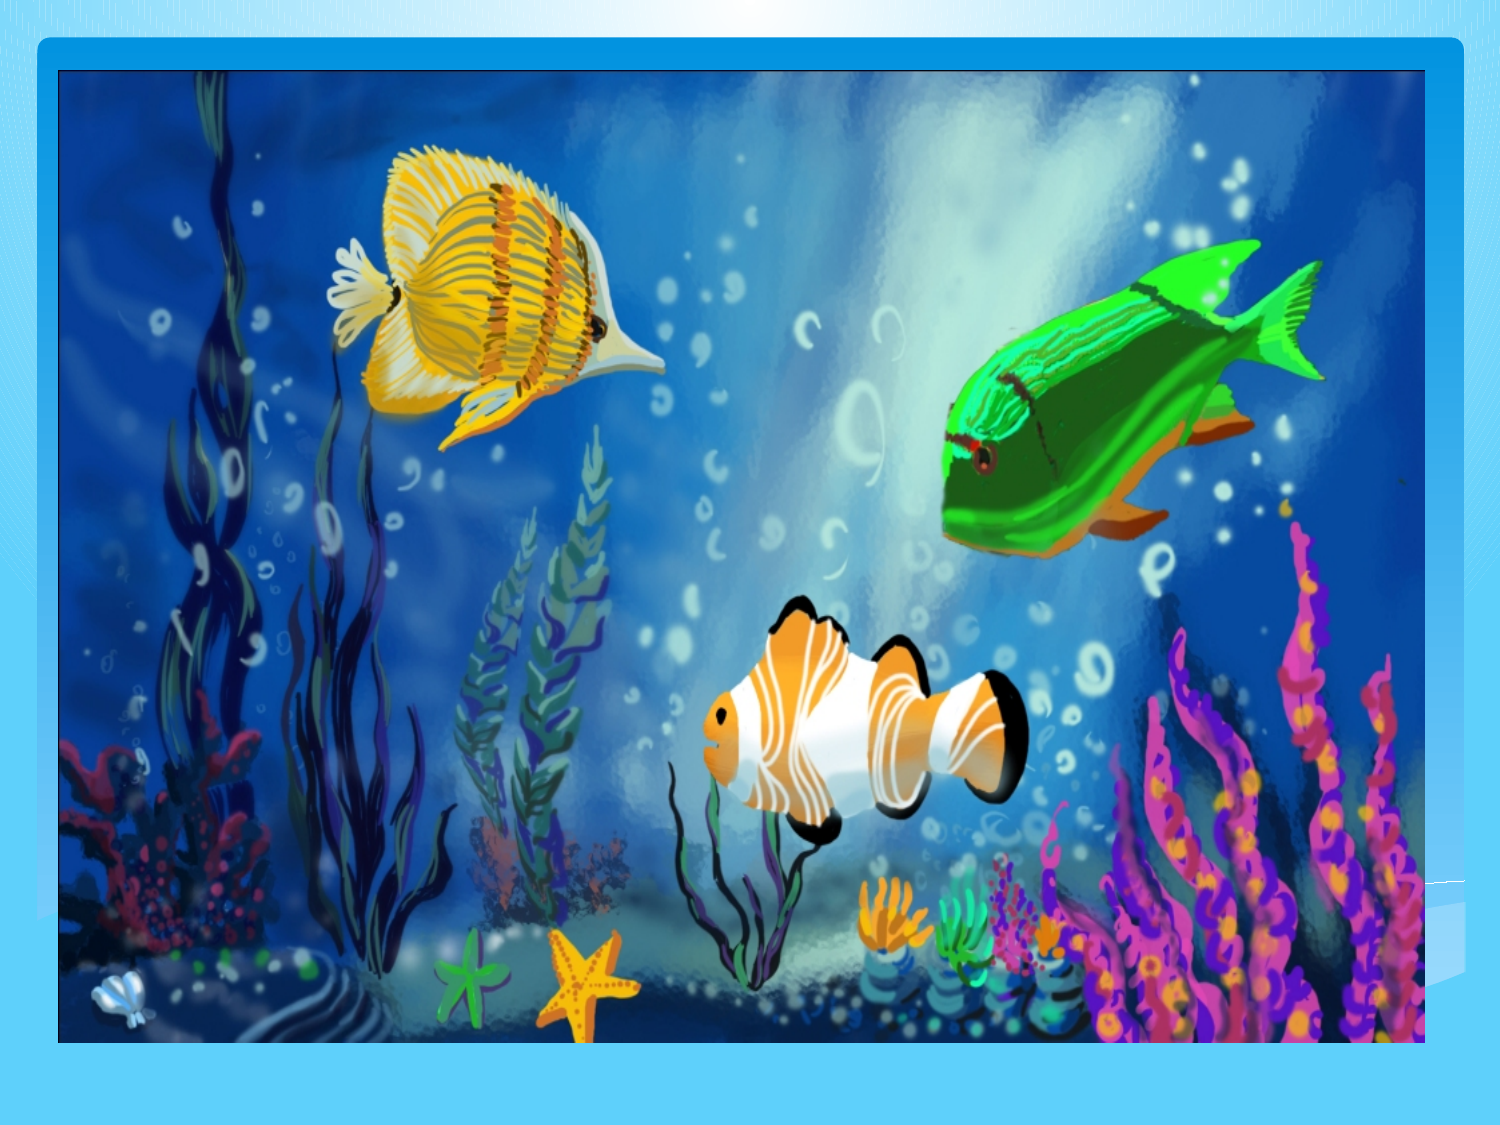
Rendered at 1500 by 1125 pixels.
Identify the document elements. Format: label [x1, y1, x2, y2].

picture [58, 71, 1425, 1044]
